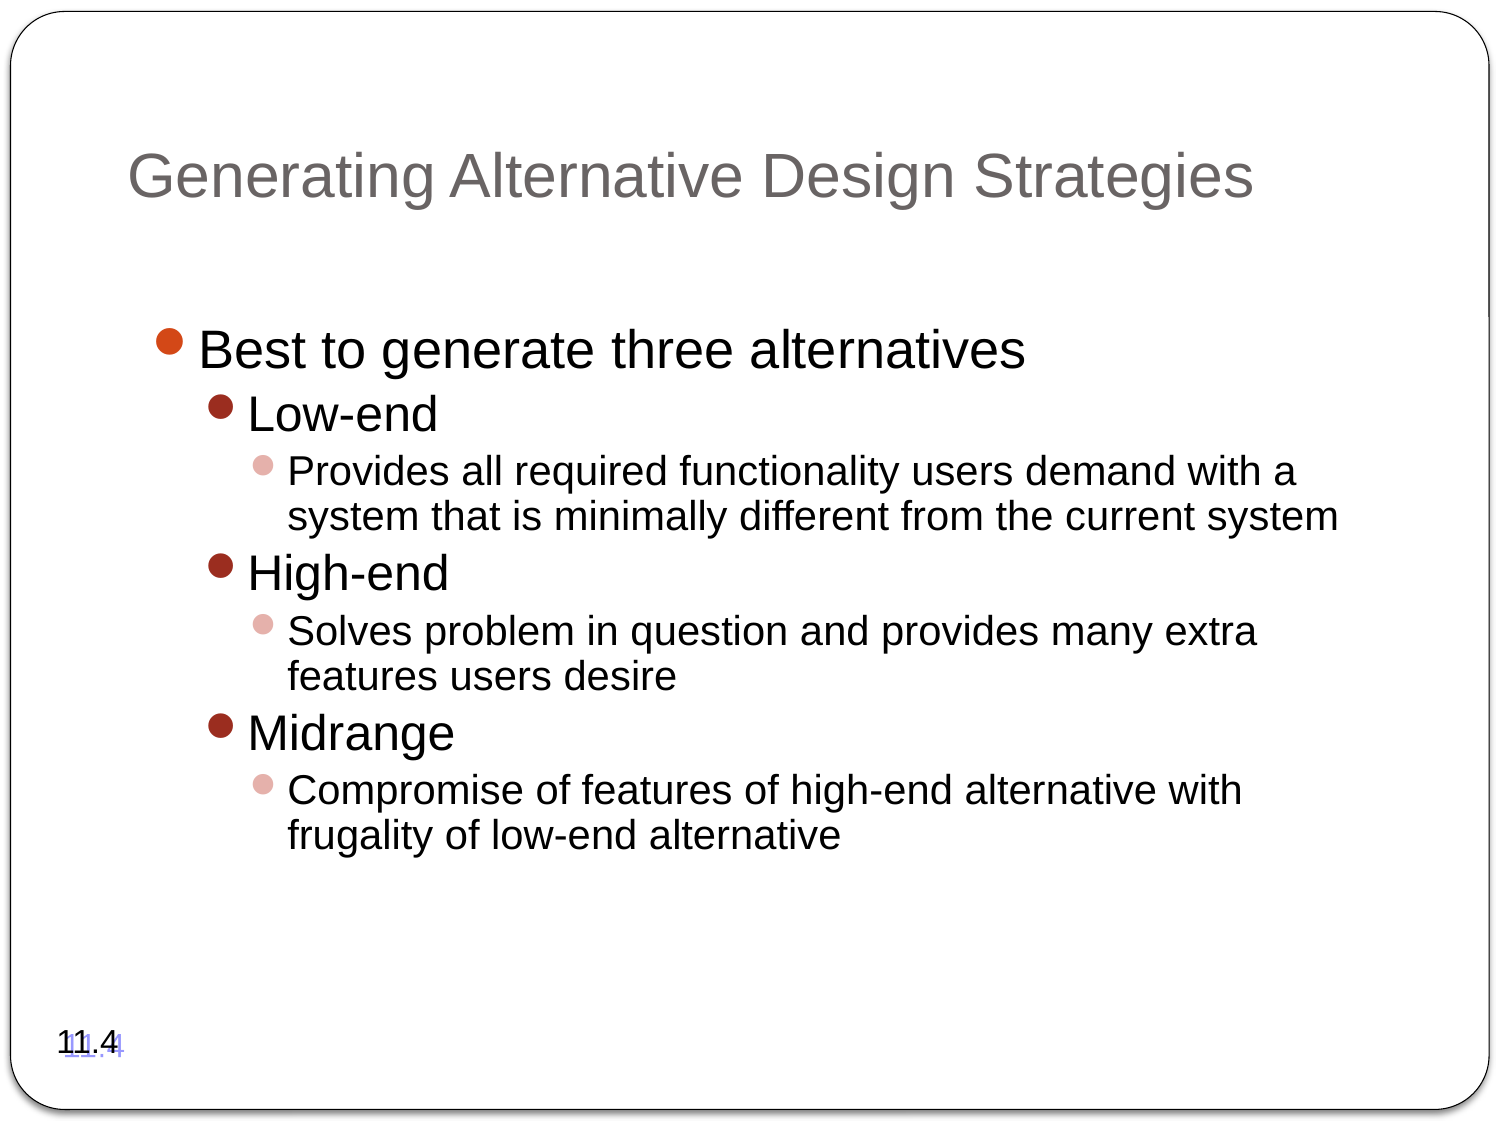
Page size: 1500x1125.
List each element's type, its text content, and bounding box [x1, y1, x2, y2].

text_box 11.4 [37, 1012, 138, 1107]
list Best to generate three alternatives Low-end Provides all required functionality users demand with a system that is minimally different from the current system High-end Solves problem in question and provides many extra features users desire Midrange Compromise of features of high-end alternative with frugality of low-end alternative [137, 237, 1413, 988]
title Generating Alternative Design Strategies [112, 87, 1388, 225]
